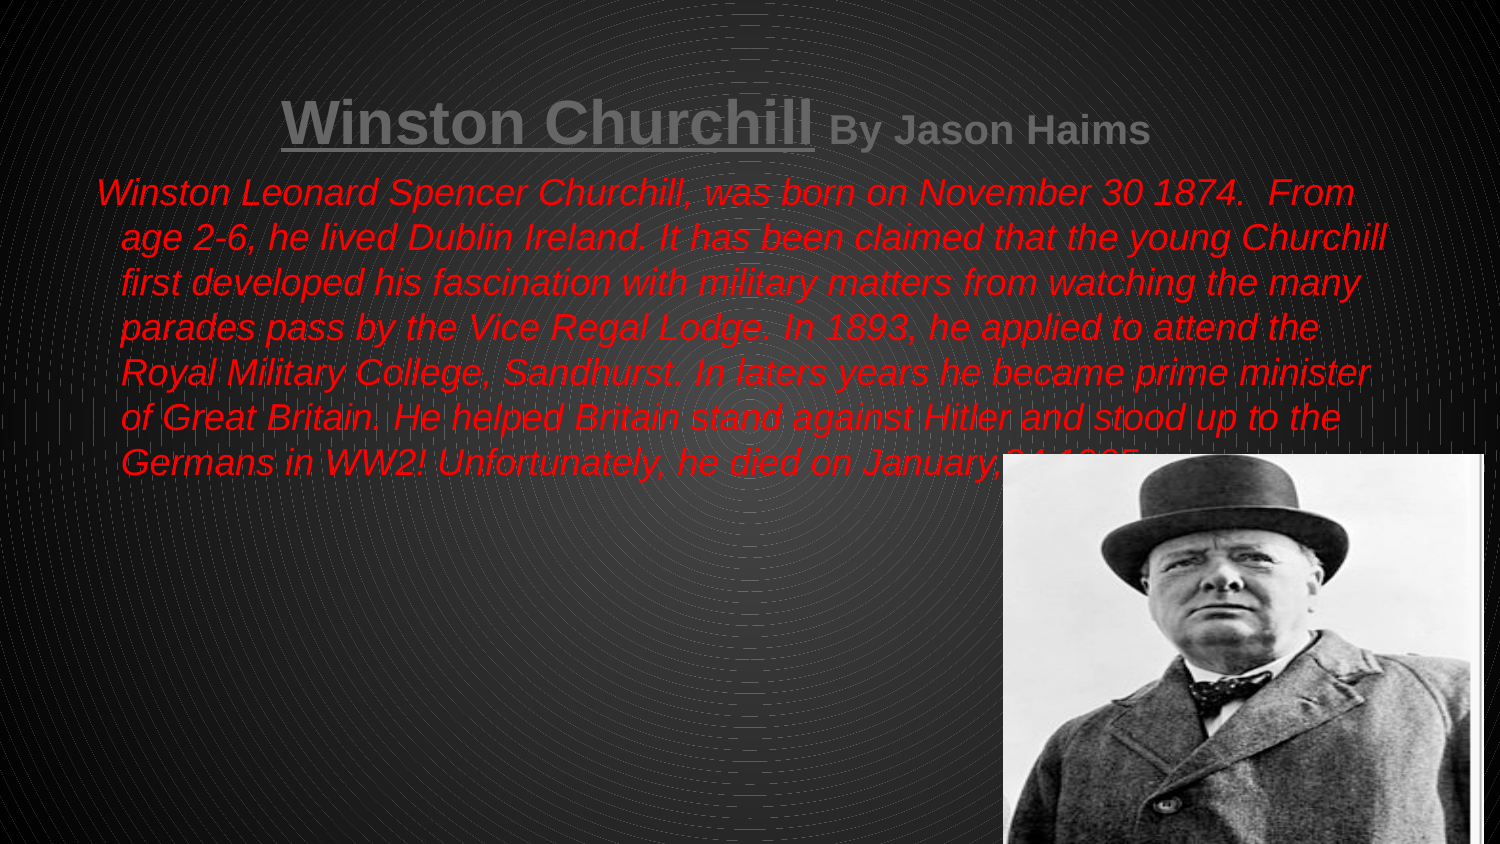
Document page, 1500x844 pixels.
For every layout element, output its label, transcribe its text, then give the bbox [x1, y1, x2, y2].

title Winston Churchill By Jason Haims [115, 31, 1466, 173]
list Winston Leonard Spencer Churchill, was born on November 30 1874. From age 2-6, he lived Dublin Ireland. It has been claimed that the young Churchill first developed his fascination with military matters from watching the many parades pass by the Vice Regal Lodge. In 1893, he applied to attend the Royal Military College, Sandhurst. In laters years he became prime minister of Great Britain. He helped Britain stand against Hitler and stood up to the Germans in WW2! Unfortunately, he died on January,24 1965. [49, 153, 1413, 784]
picture [1003, 454, 1484, 844]
